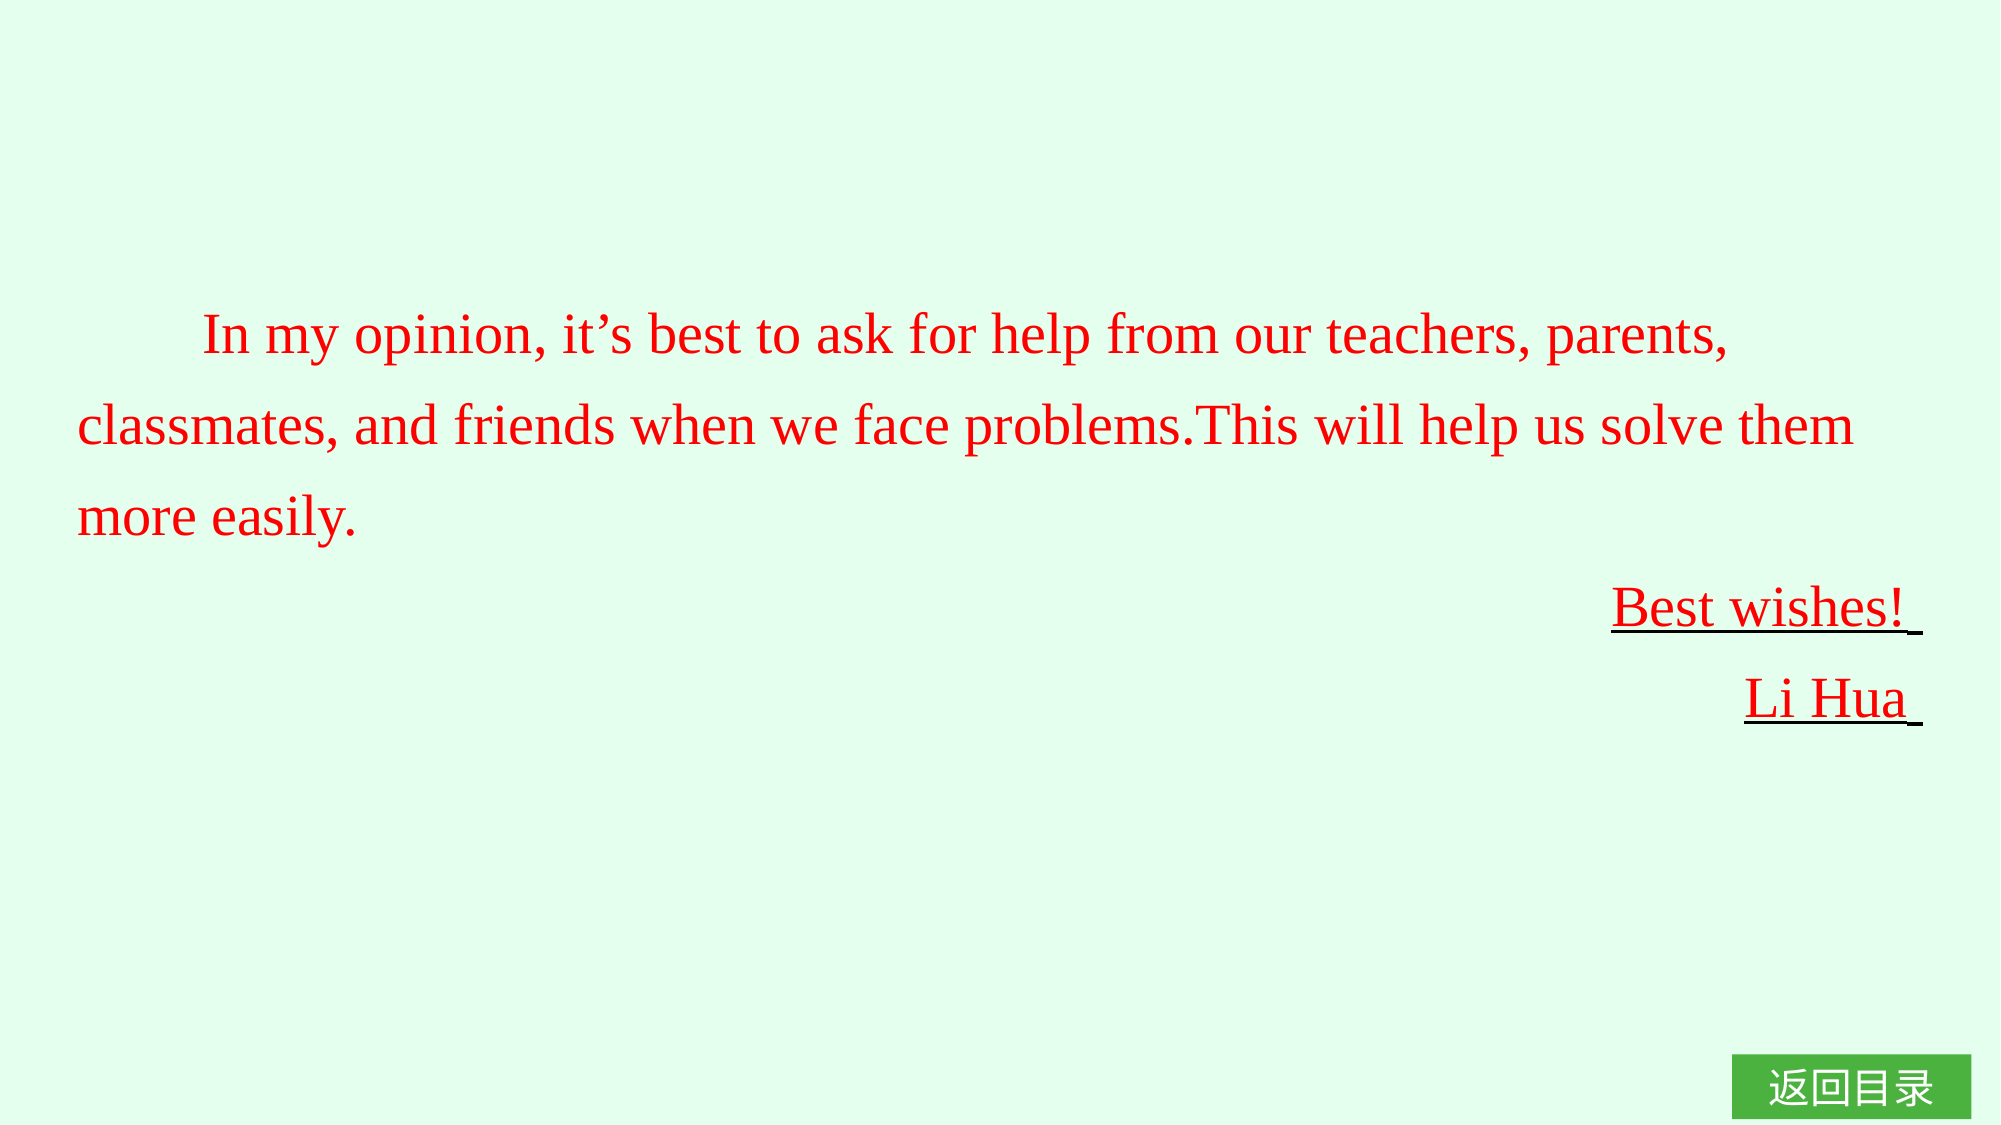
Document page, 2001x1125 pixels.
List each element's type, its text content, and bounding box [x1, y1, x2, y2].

text_box In my opinion, it’s best to ask for help from our teachers, parents, classmates, and friends when we face problems.This will help us solve them more easily. Best wishes! Li Hua [62, 266, 1938, 737]
